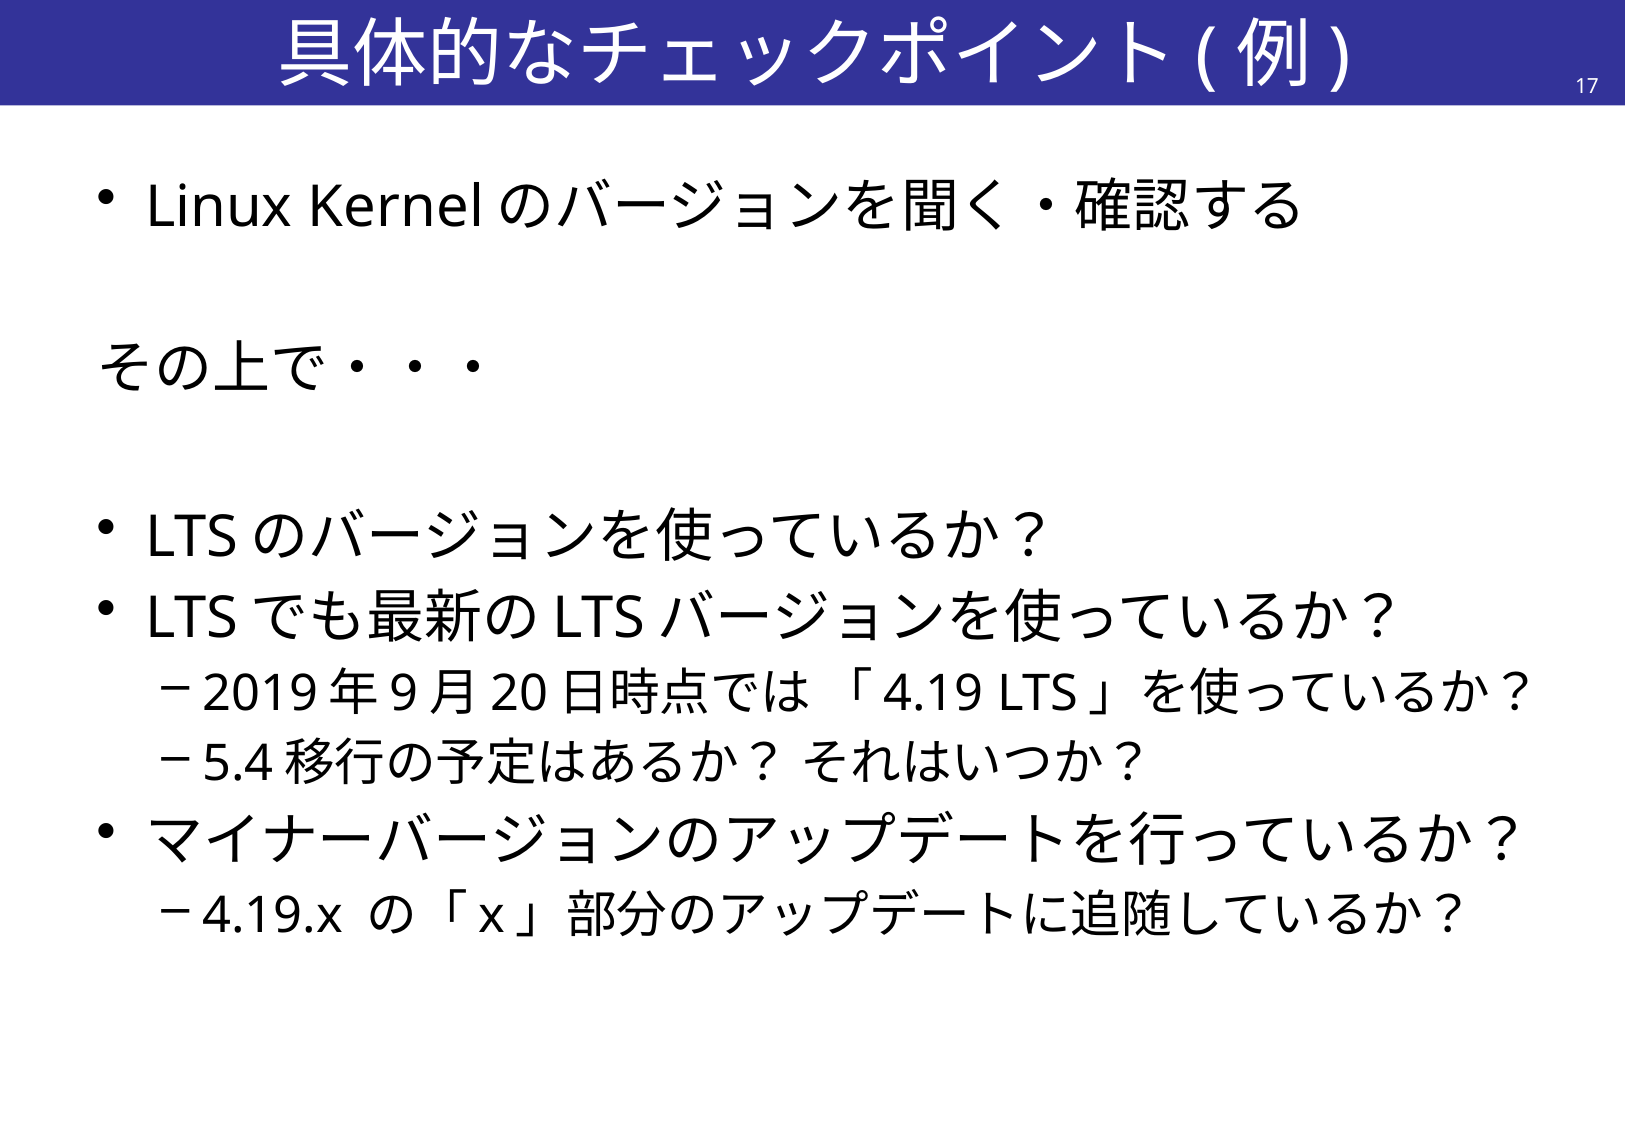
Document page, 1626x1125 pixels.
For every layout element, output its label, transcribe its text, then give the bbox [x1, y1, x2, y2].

slide_number 17 [1522, 65, 1614, 105]
list Linux Kernelのバージョンを聞く・確認する その上で・・・ LTSのバージョンを使っているか？ LTSでも最新のLTSバージョンを使っているか？ 2019年9月20日時点では 「4.19 LTS」を使っているか？ 5.4移行の予定はあるか？ それはいつか？ マイナーバージョンのアップデートを行っているか？ 4.19.x の「x」部分のアップデートに追随しているか？ [81, 160, 1604, 1083]
title 具体的なチェックポイント(例) [83, 0, 1546, 102]
